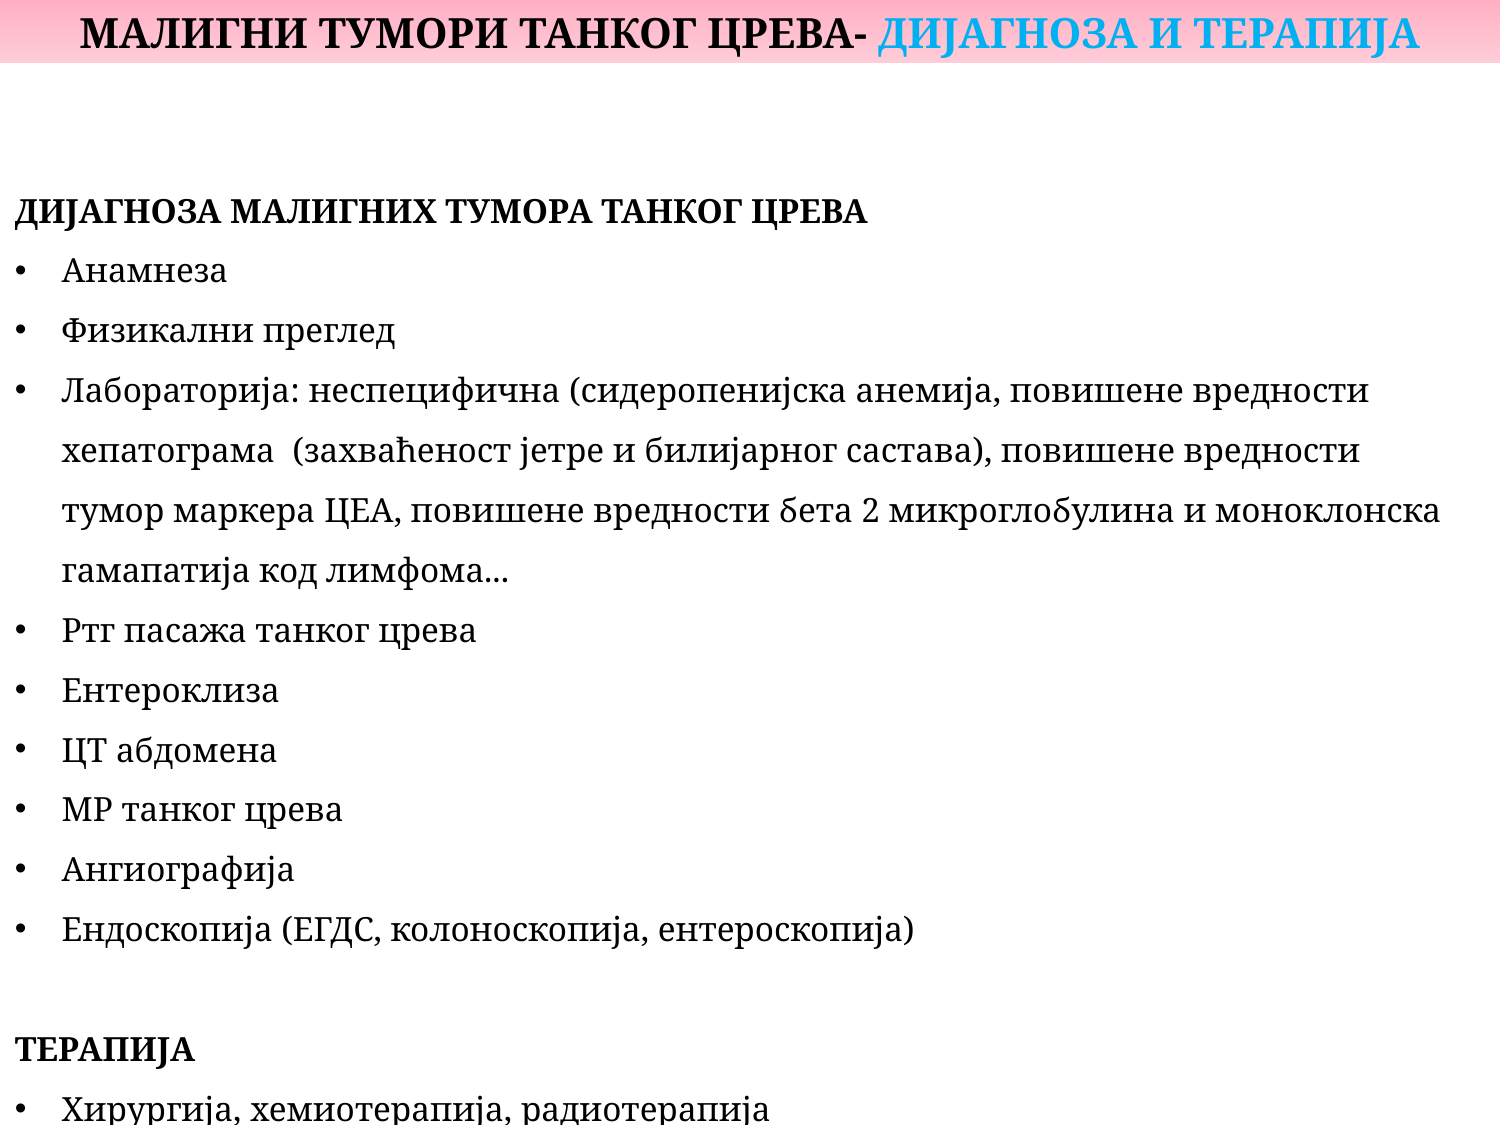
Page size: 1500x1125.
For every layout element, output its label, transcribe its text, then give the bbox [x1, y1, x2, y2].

text_box ДИЈАГНОЗА МАЛИГНИХ ТУМОРА ТАНКОГ ЦРЕВА Анамнеза Физикални преглед Лабораторија: неспецифична (сидеропенијска анемија, повишене вредности хепатограма (захваћеност јетре и билијарног састава), повишене вредности тумор маркера ЦЕА, повишене вредности бета 2 микроглобулина и моноклонска гамапатија код лимфома... Ртг пасажа танког црева Ентероклиза ЦТ абдомена МР танког црева Ангиографија Ендоскопија (ЕГДС, колоноскопија, ентероскопија) ТЕРАПИЈА Хирургија, хемиотерапија, радиотерапија [0, 162, 1488, 1125]
text_box МАЛИГНИ ТУМОРИ ТАНКОГ ЦРЕВА- ДИЈАГНОЗА И ТЕРАПИЈА [0, 0, 1500, 63]
